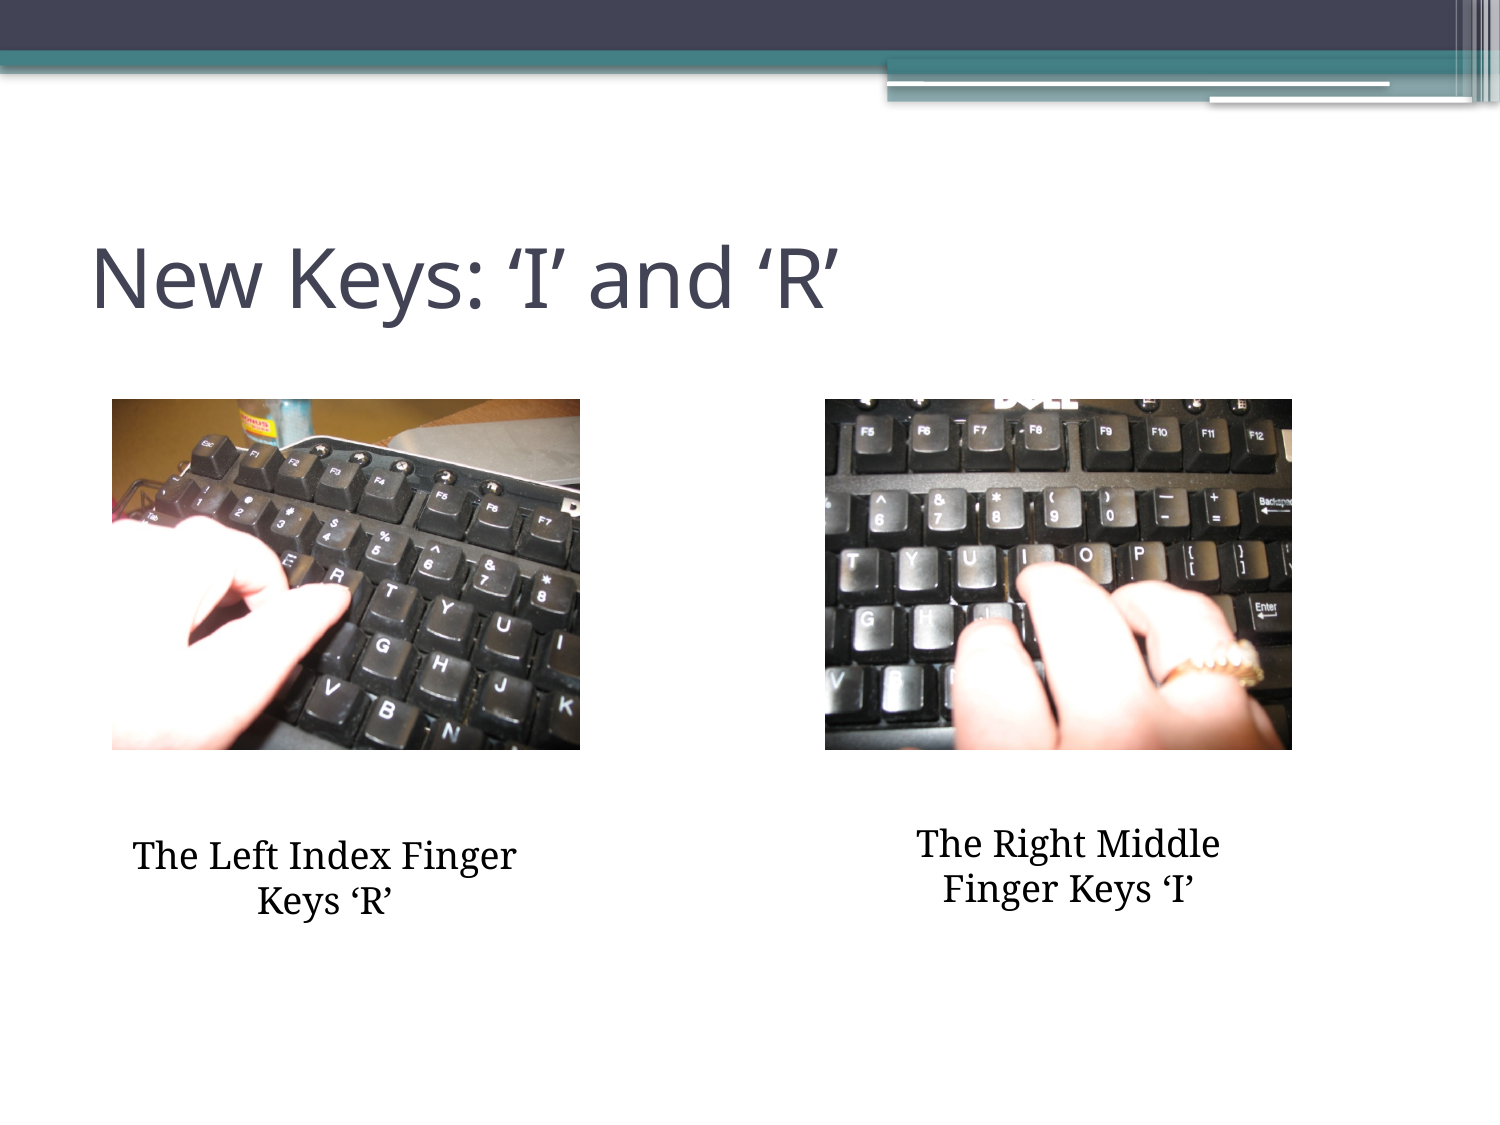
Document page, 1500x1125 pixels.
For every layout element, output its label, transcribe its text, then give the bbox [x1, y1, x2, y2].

title New Keys: ‘I’ and ‘R’ [75, 187, 1425, 363]
picture [112, 399, 580, 751]
text_box The Right Middle Finger Keys ‘I’ [849, 812, 1288, 918]
picture [824, 399, 1292, 751]
text_box The Left Index Finger Keys ‘R’ [112, 824, 538, 930]
